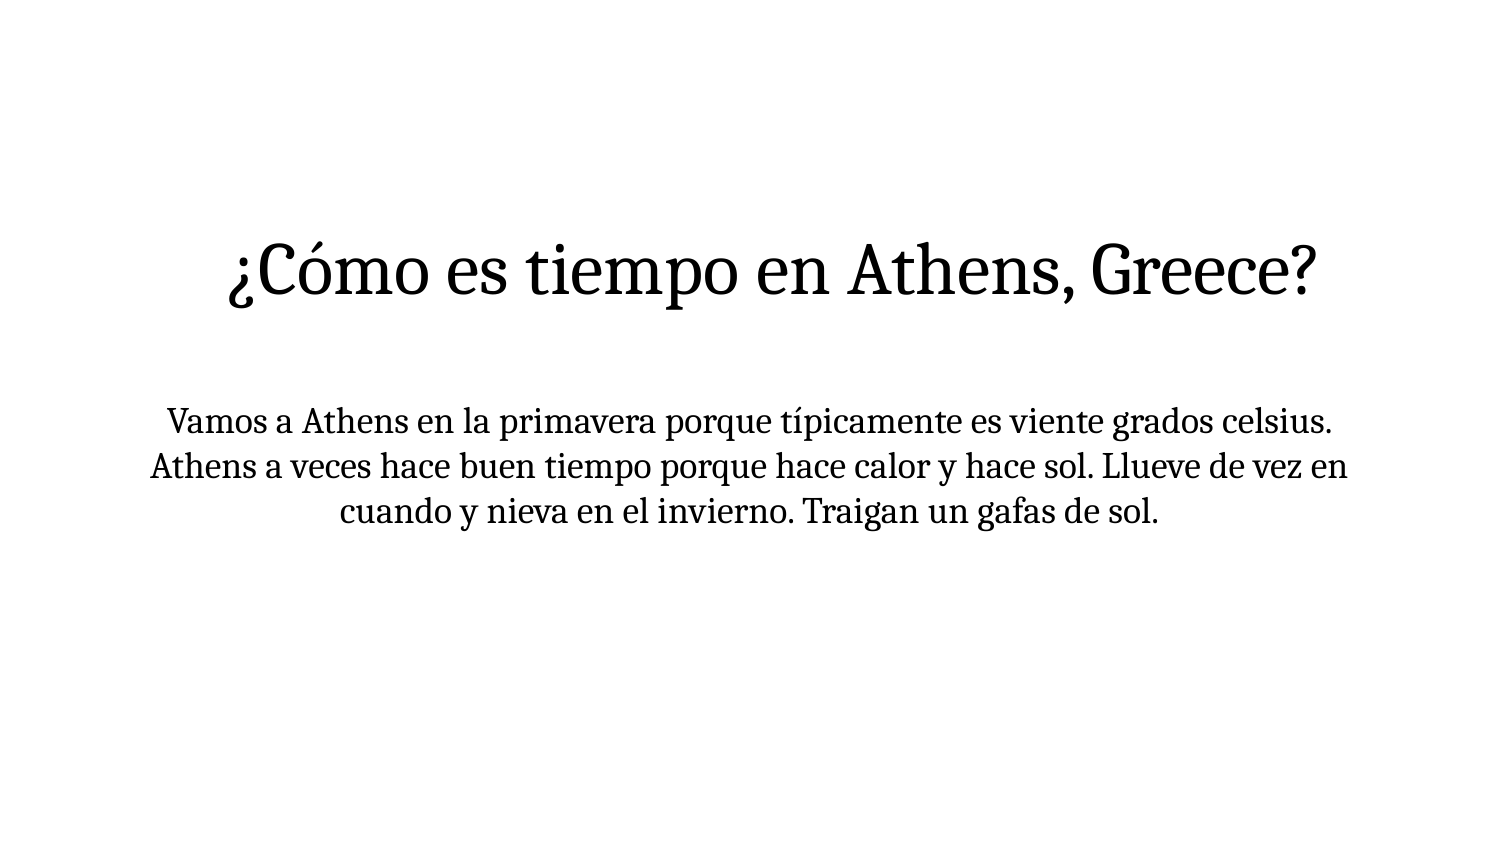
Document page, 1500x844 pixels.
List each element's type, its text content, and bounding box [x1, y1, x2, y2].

subtitle Vamos a Athens en la primavera porque típicamente es viente grados celsius. Athens a veces hace buen tiempo porque hace calor y hace sol. Llueve de vez en cuando y nieva en el invierno. Traigan un gafas de sol. [112, 380, 1388, 592]
title ¿Cómo es tiempo en Athens, Greece? [112, 220, 1388, 325]
